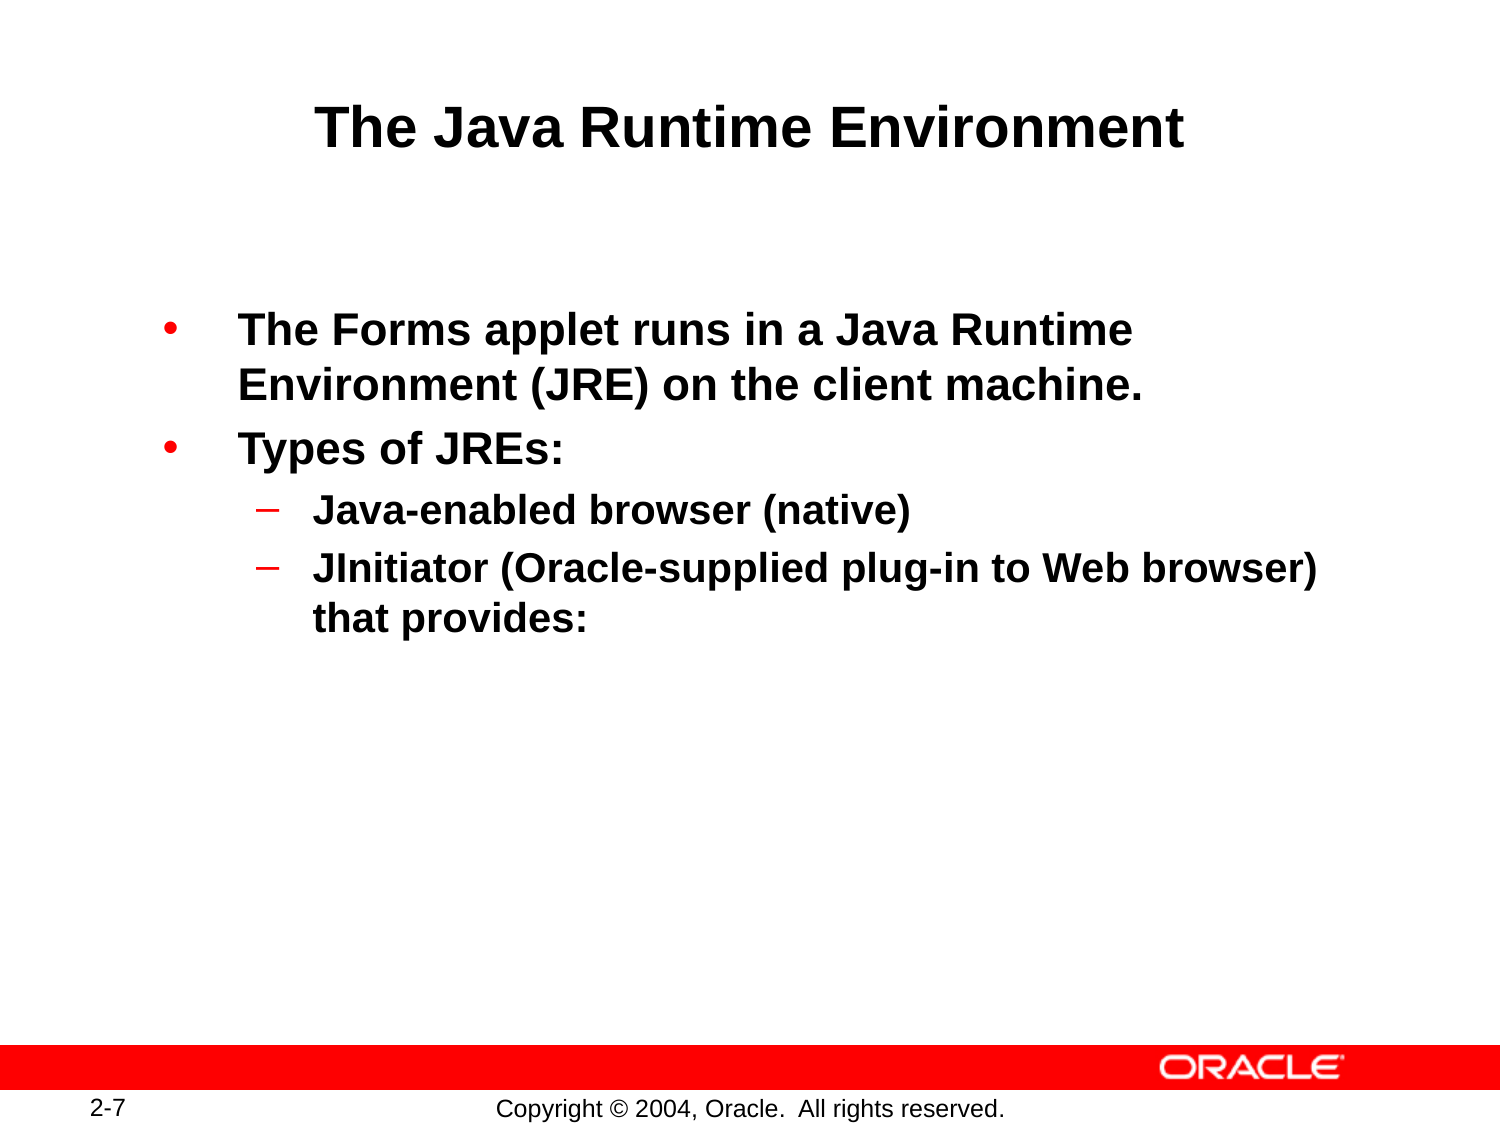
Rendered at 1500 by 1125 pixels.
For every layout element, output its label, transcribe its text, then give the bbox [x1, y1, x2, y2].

title The Java Runtime Environment [149, 87, 1351, 232]
list The Forms applet runs in a Java Runtime Environment (JRE) on the client machine. Types of JREs: Java-enabled browser (native) JInitiator (Oracle-supplied plug-in to Web browser) that provides: [141, 297, 1351, 763]
